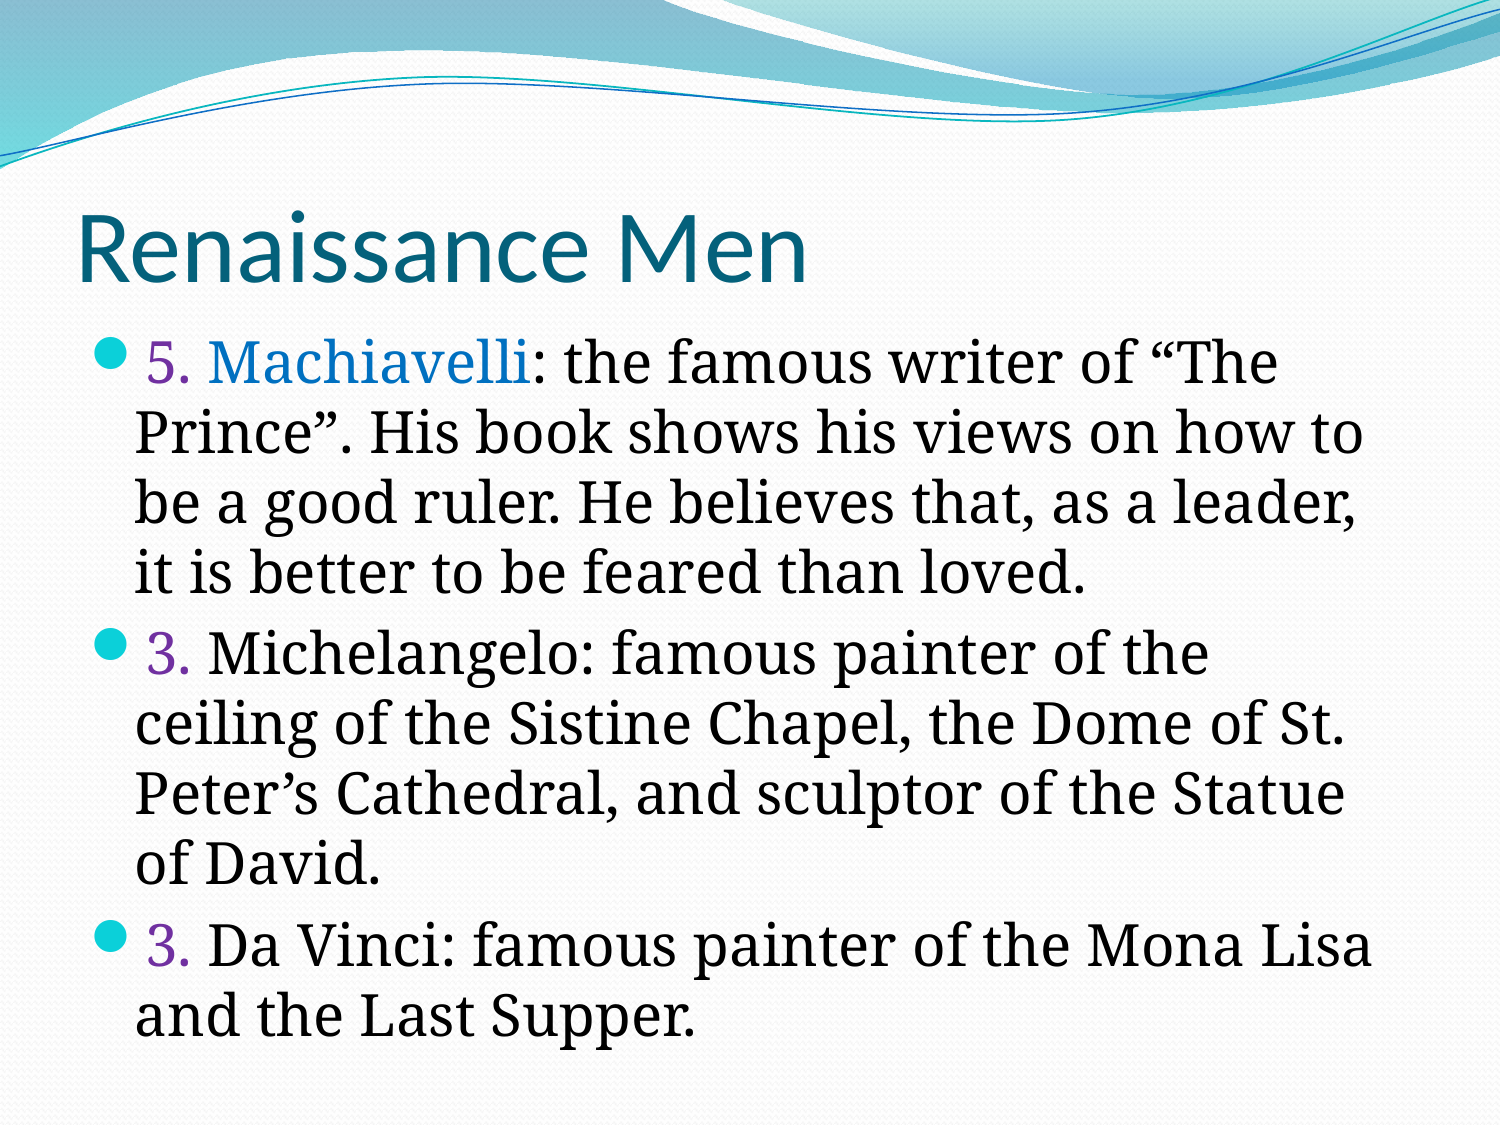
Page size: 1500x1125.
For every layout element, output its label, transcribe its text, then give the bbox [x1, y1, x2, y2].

list 5. Machiavelli: the famous writer of “The Prince”. His book shows his views on how to be a good ruler. He believes that, as a leader, it is better to be feared than loved. 3. Michelangelo: famous painter of the ceiling of the Sistine Chapel, the Dome of St. Peter’s Cathedral, and sculptor of the Statue of David. 3. Da Vinci: famous painter of the Mona Lisa and the Last Supper. [75, 317, 1425, 1038]
title Renaissance Men [75, 115, 1425, 303]
